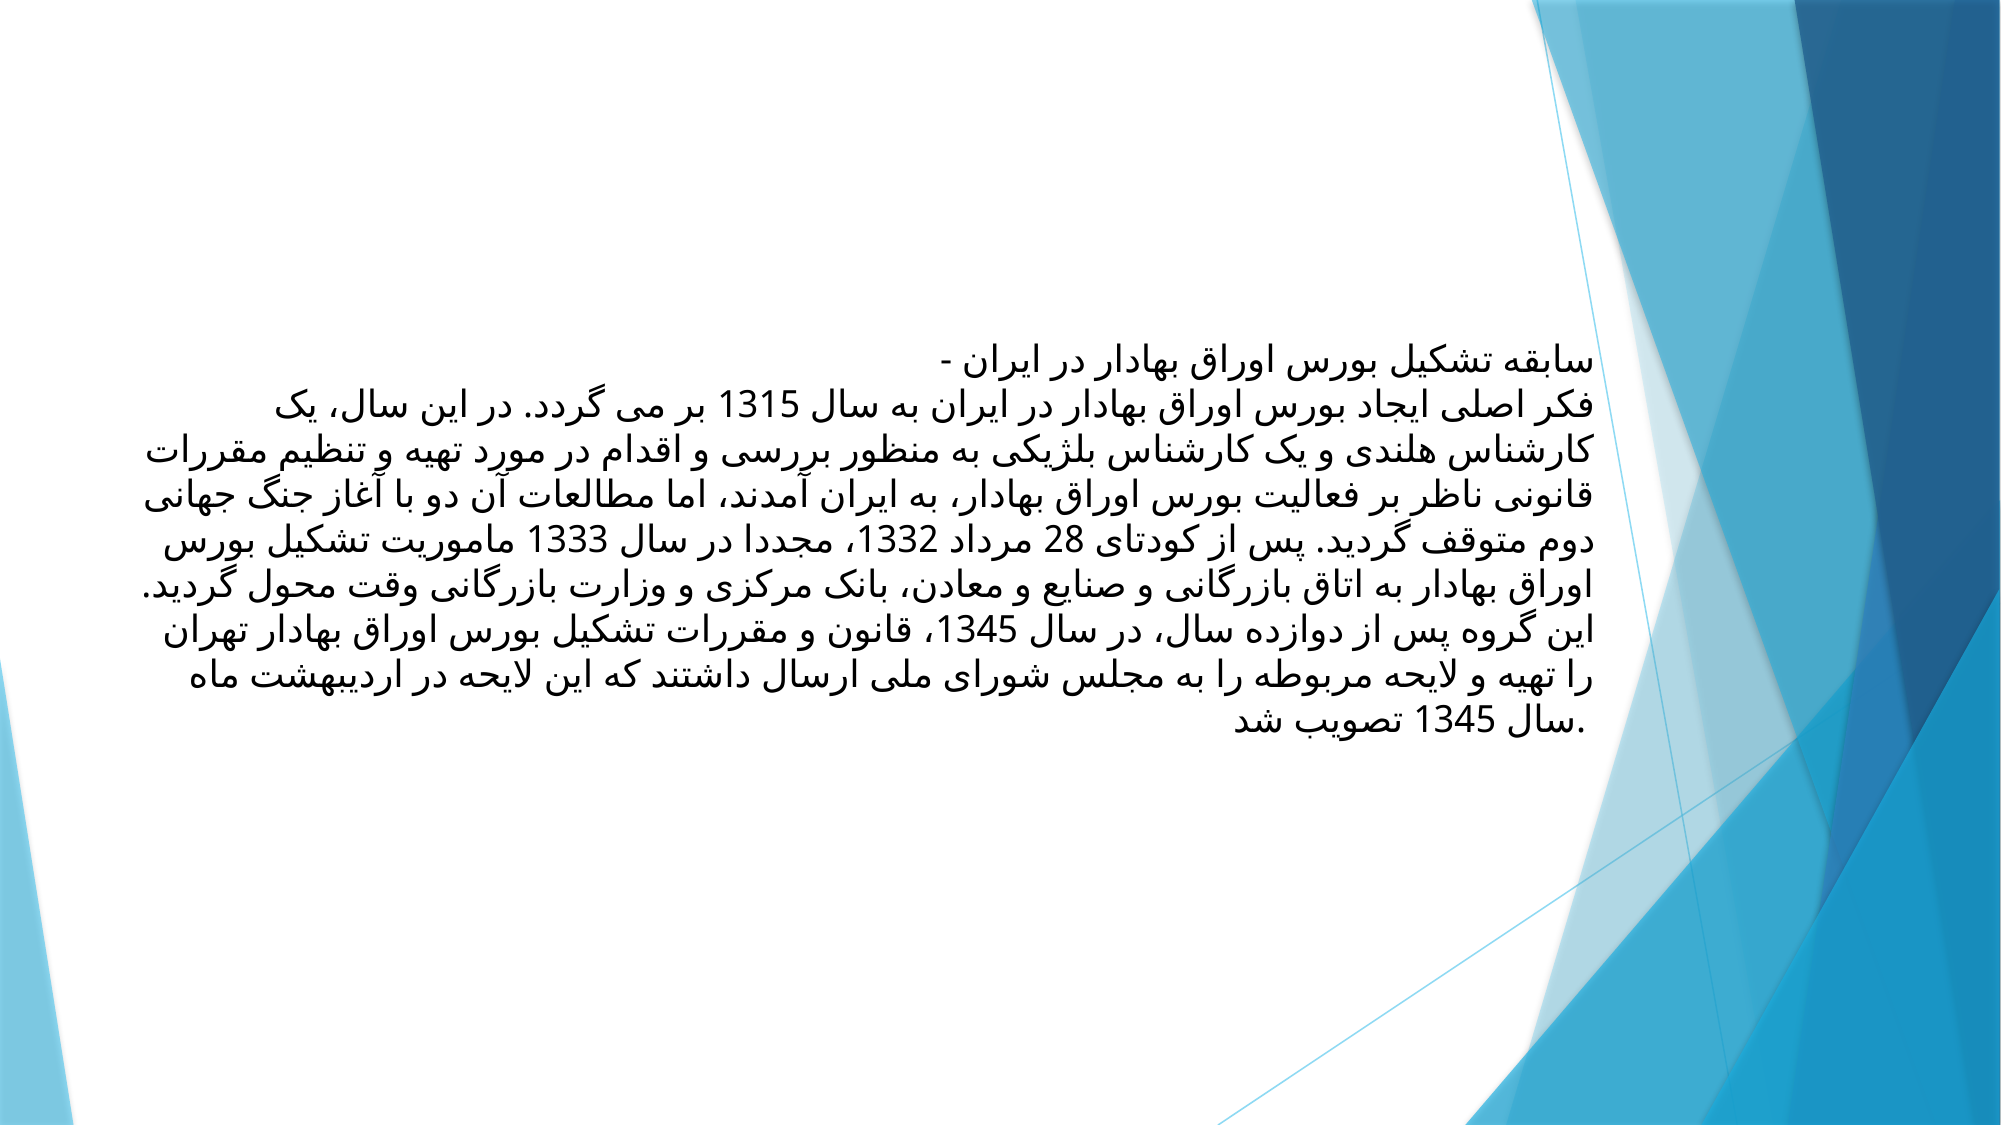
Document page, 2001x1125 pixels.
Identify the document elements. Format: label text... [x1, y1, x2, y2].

text_box - سابقه تشکیل بورس اوراق بهادار در ایران فکر اصلی ایجاد بورس اوراق بهادار در ایران به سال 1315 بر می گردد. در این سال، یک کارشناس هلندی و یک کارشناس بلژیکی به منظور بررسی و اقدام در مورد تهیه و تنظیم مقررات قانونی ناظر بر فعالیت بورس اوراق بهادار، به ایران آمدند، اما مطالعات آن دو با آغاز جنگ جهانی دوم متوقف گردید. پس از کودتای 28 مرداد 1332، مجددا در سال 1333 ماموریت تشکیل بورس اوراق بهادار به اتاق بازرگانی و صنایع و معادن، بانک مرکزی و وزارت بازرگانی وقت محول گردید. این گروه پس از دوازده سال، در سال 1345، قانون و مقررات تشکیل بورس اوراق بهادار تهران را تهیه و لایحه مربوطه را به مجلس شورای ملی ارسال داشتند که این لایحه در اردیبهشت ماه سال 1345 تصویب شد. [117, 327, 1611, 748]
